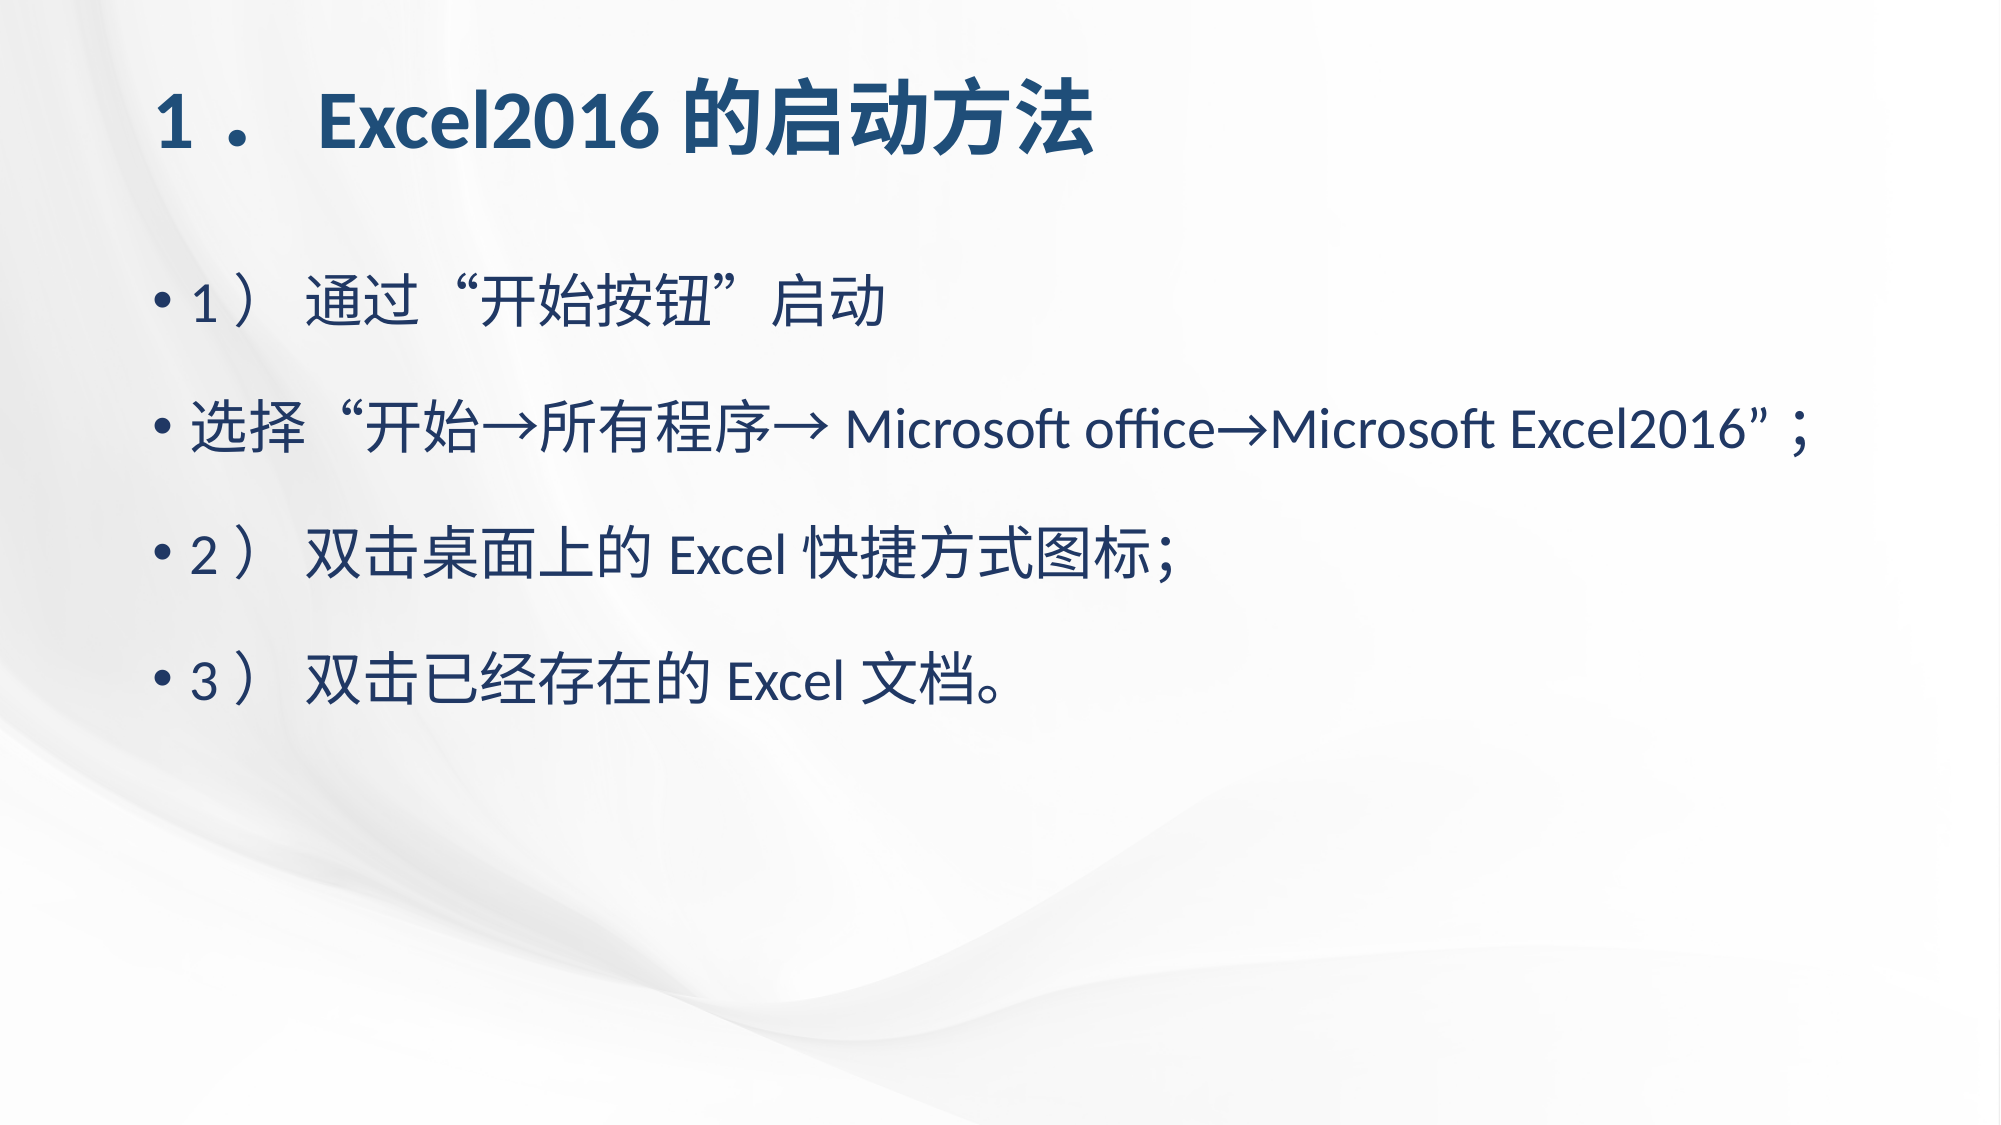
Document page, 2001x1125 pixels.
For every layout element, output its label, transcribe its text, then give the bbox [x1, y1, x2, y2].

title 1．Excel2016的启动方法 [137, 59, 1863, 184]
list 1） 通过“开始按钮”启动 选择“开始→所有程序→Microsoft office→Microsoft Excel2016”； 2） 双击桌面上的Excel快捷方式图标； 3） 双击已经存在的Excel文档。 [137, 222, 1863, 1043]
